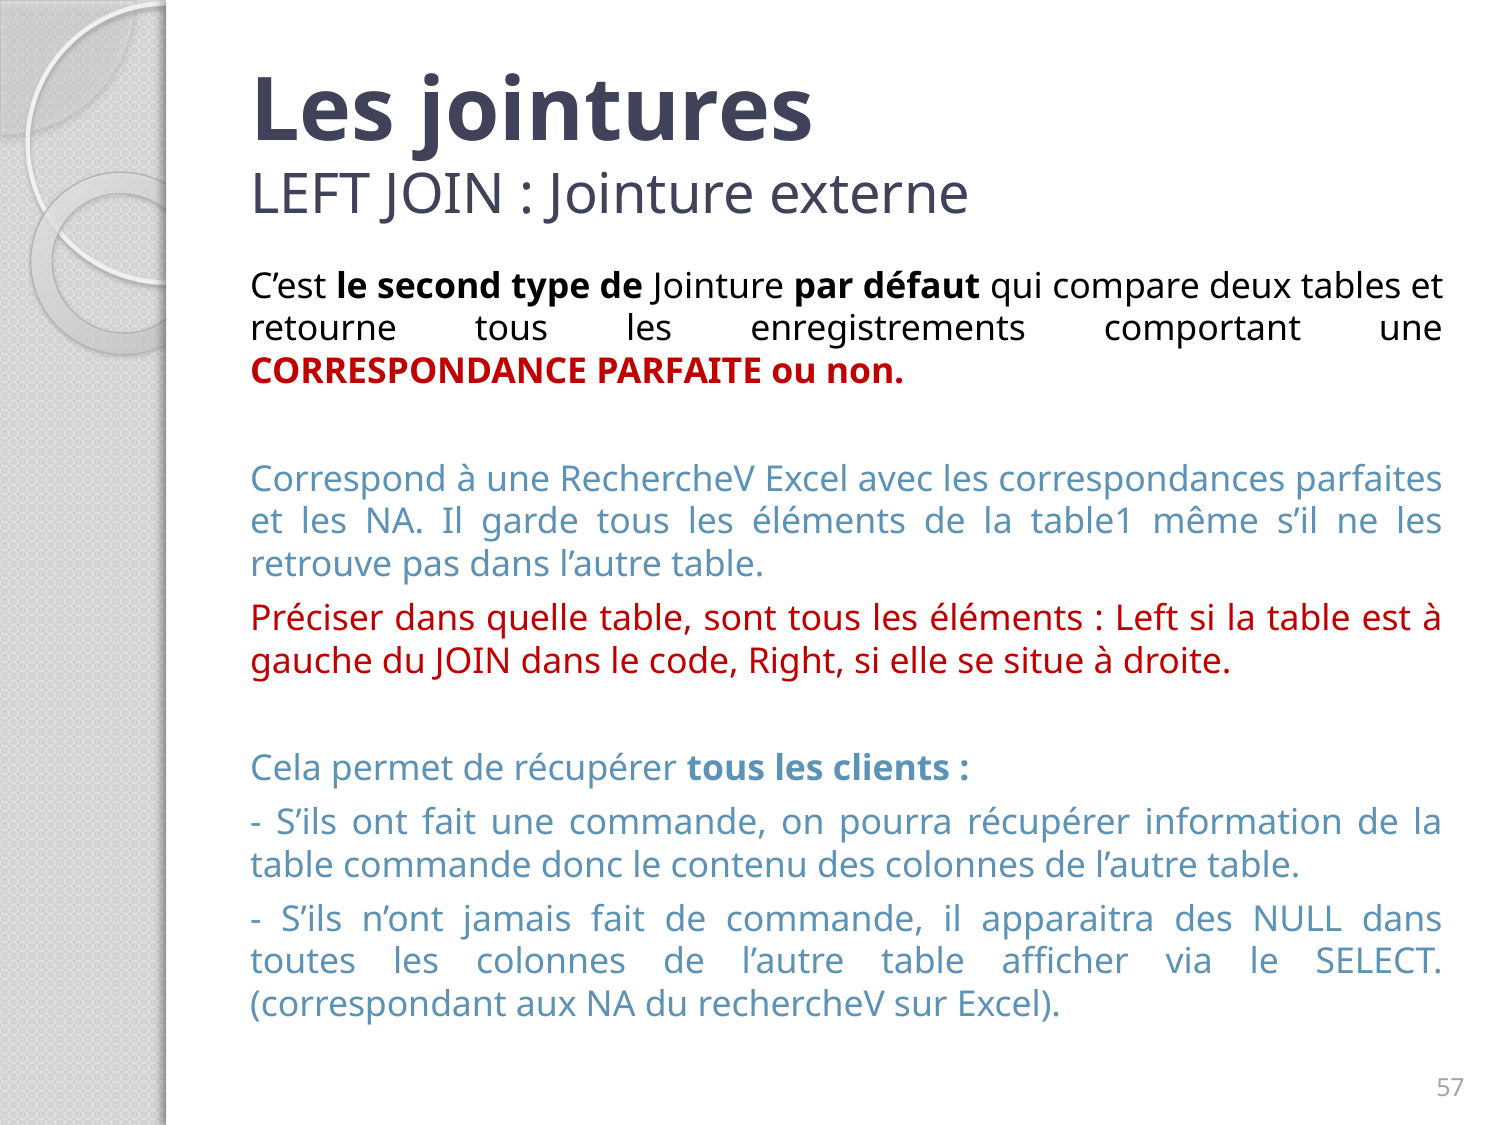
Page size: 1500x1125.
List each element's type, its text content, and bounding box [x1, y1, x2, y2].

list C’est le second type de Jointure par défaut qui compare deux tables et retourne tous les enregistrements comportant une CORRESPONDANCE PARFAITE ou non. Correspond à une RechercheV Excel avec les correspondances parfaites et les NA. Il garde tous les éléments de la table1 même s’il ne les retrouve pas dans l’autre table. Préciser dans quelle table, sont tous les éléments : Left si la table est à gauche du JOIN dans le code, Right, si elle se situe à droite. Cela permet de récupérer tous les clients : - S’ils ont fait une commande, on pourra récupérer information de la table commande donc le contenu des colonnes de l’autre table. - S’ils n’ont jamais fait de commande, il apparaitra des NULL dans toutes les colonnes de l’autre table afficher via le SELECT. (correspondant aux NA du rechercheV sur Excel). [235, 255, 1459, 1047]
slide_number 57 [1413, 1034, 1488, 1113]
title Les jointures LEFT JOIN : Jointure externe [235, 45, 1500, 233]
